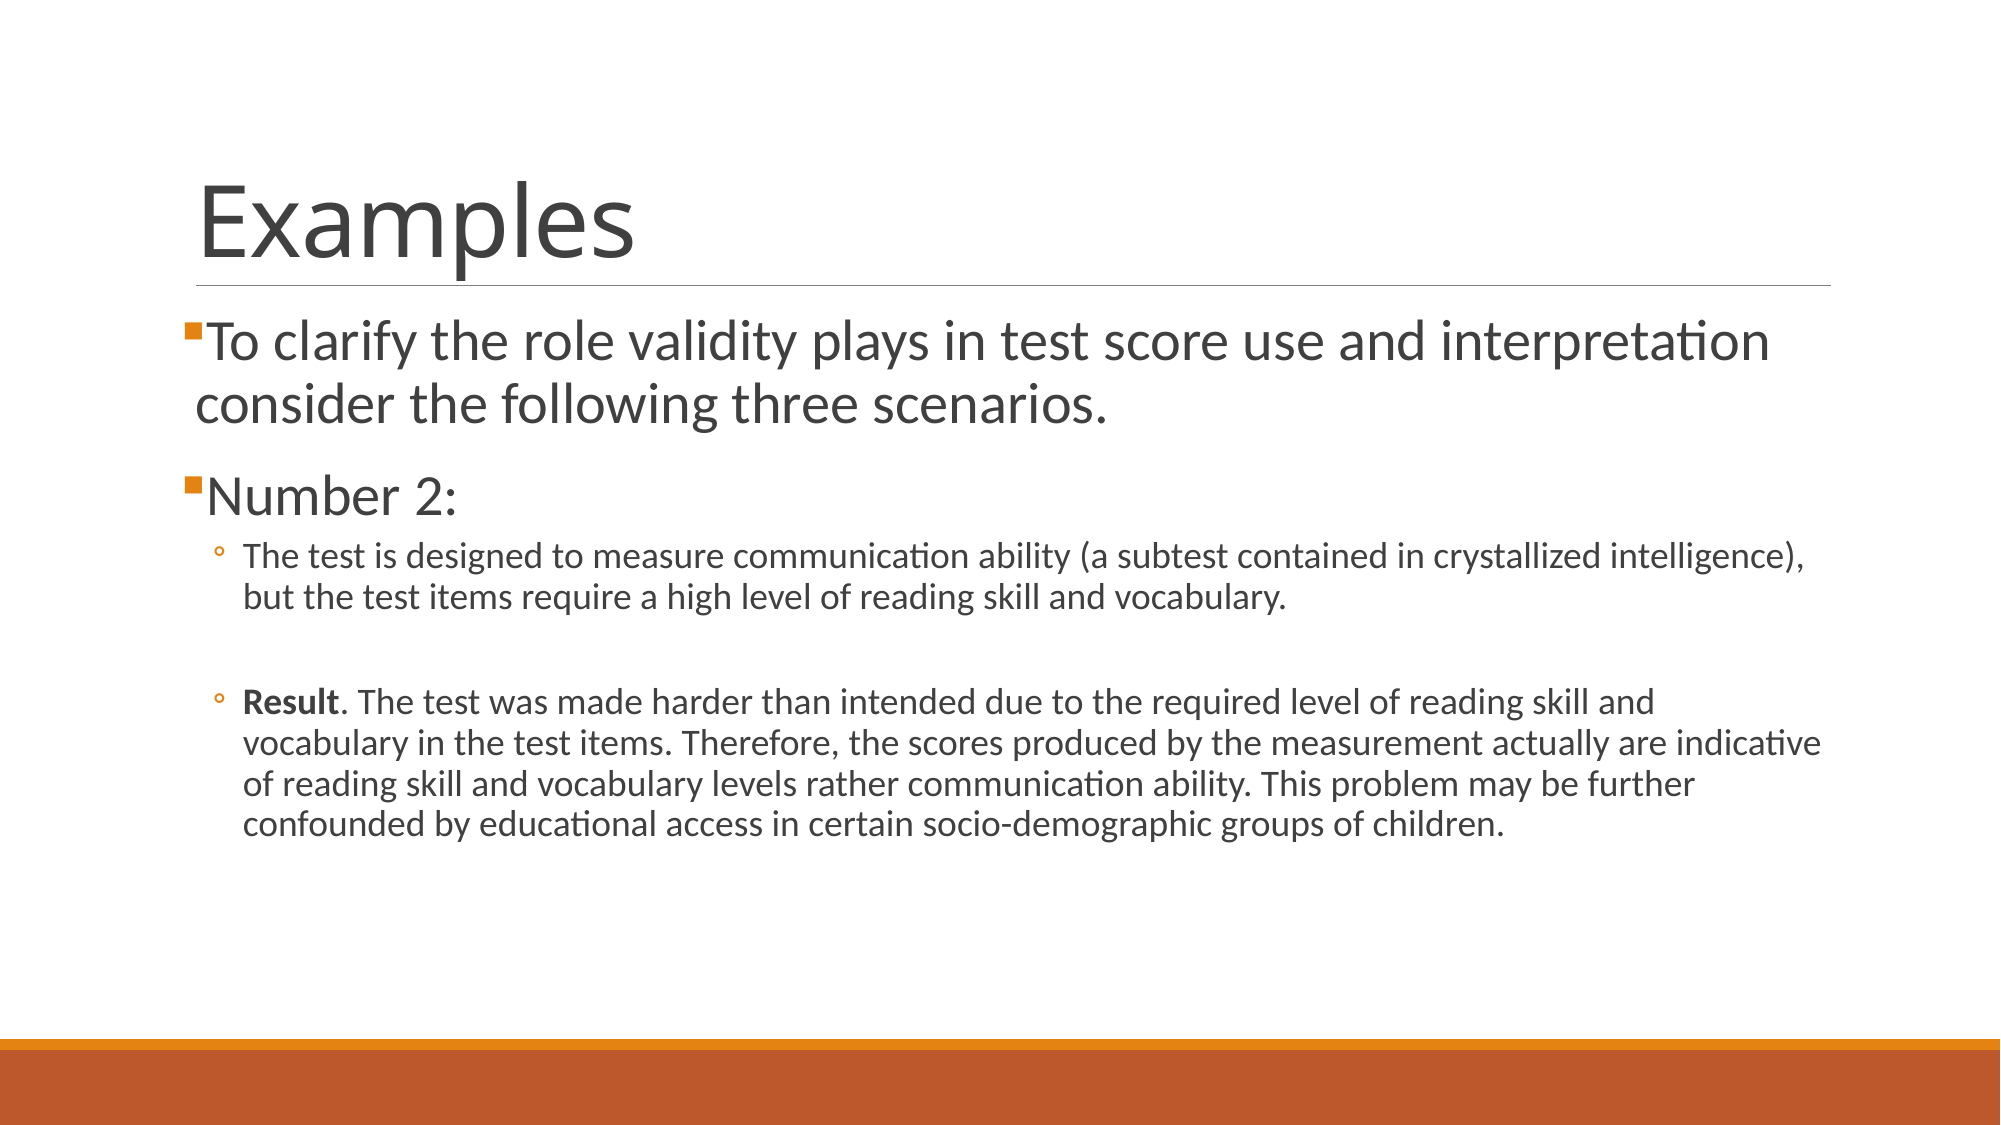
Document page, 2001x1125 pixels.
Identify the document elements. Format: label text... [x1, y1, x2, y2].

title Examples [180, 47, 1830, 285]
list To clarify the role validity plays in test score use and interpretation consider the following three scenarios. Number 2: The test is designed to measure communication ability (a subtest contained in crystallized intelligence), but the test items require a high level of reading skill and vocabulary. Result. The test was made harder than intended due to the required level of reading skill and vocabulary in the test items. Therefore, the scores produced by the measurement actually are indicative of reading skill and vocabulary levels rather communication ability. This problem may be further confounded by educational access in certain socio-demographic groups of children. [180, 302, 1830, 963]
